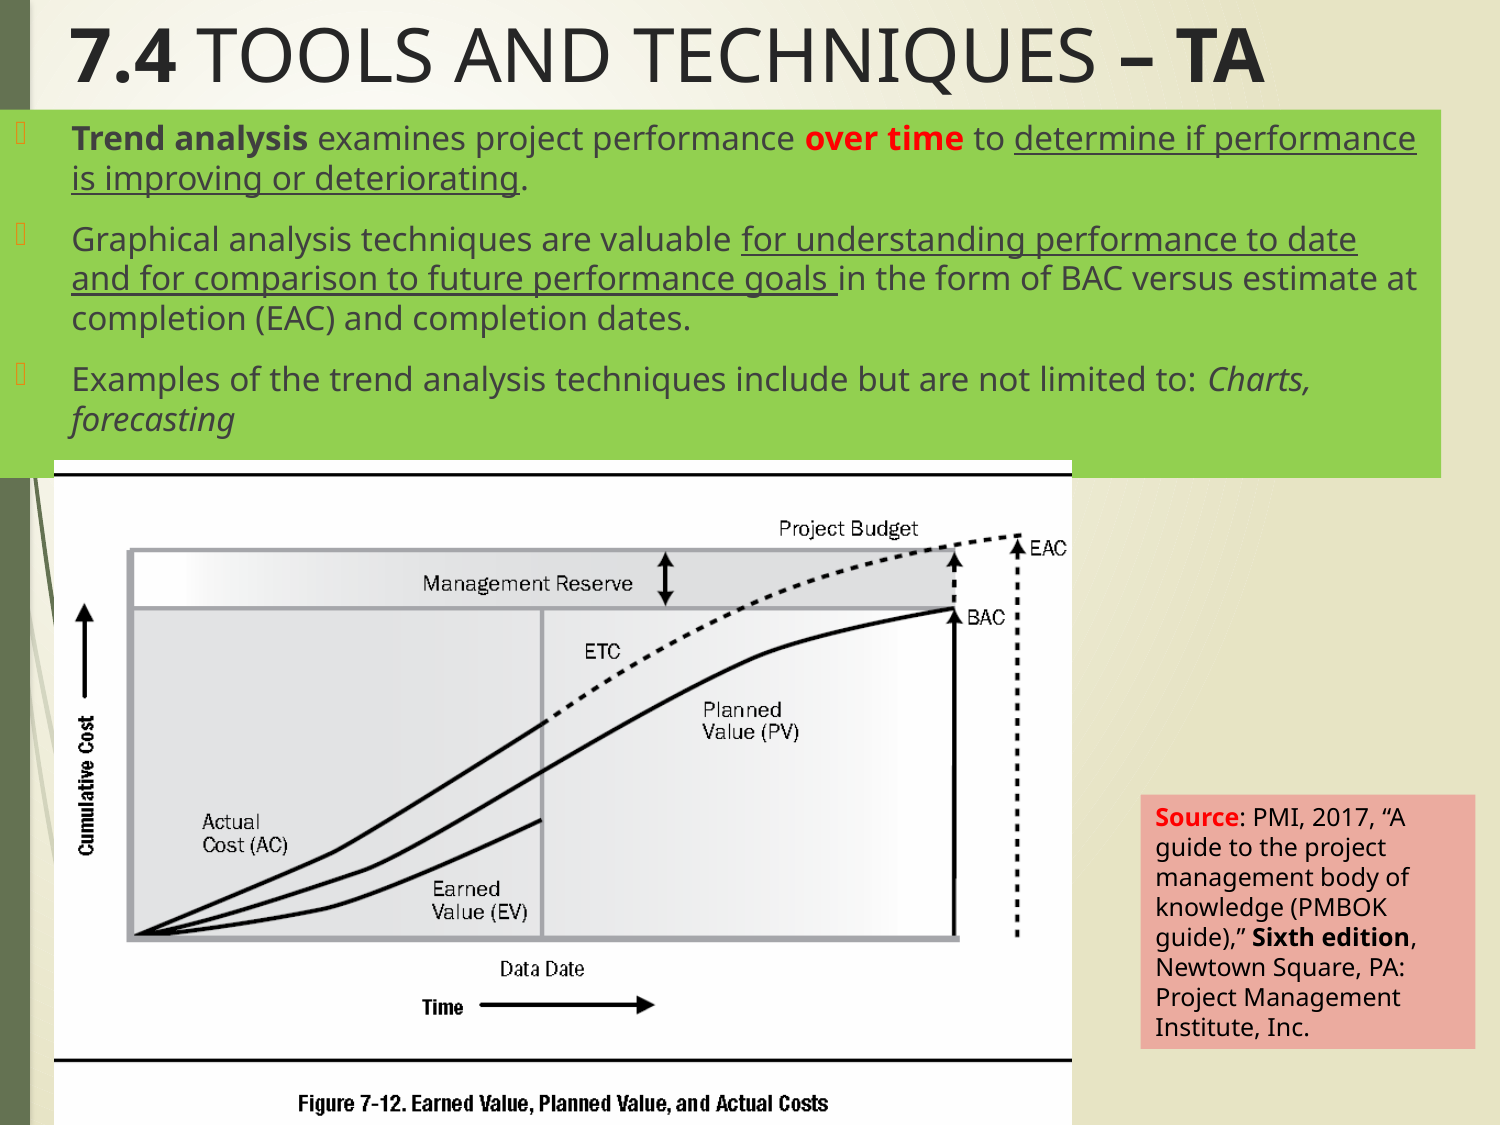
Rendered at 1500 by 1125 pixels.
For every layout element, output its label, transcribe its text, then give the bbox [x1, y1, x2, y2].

picture [54, 460, 1072, 1125]
text_box Source: PMI, 2017, “A guide to the project management body of knowledge (PMBOK guide),” Sixth edition, Newtown Square, PA: Project Management Institute, Inc. [1140, 794, 1476, 1049]
list Trend analysis examines project performance over time to determine if performance is improving or deteriorating. Graphical analysis techniques are valuable for understanding performance to date and for comparison to future performance goals in the form of BAC versus estimate at completion (EAC) and completion dates. Examples of the trend analysis techniques include but are not limited to: Charts, forecasting [0, 109, 1442, 478]
title 7.4 TOOLS AND TECHNIQUES – TA [54, 0, 1500, 110]
